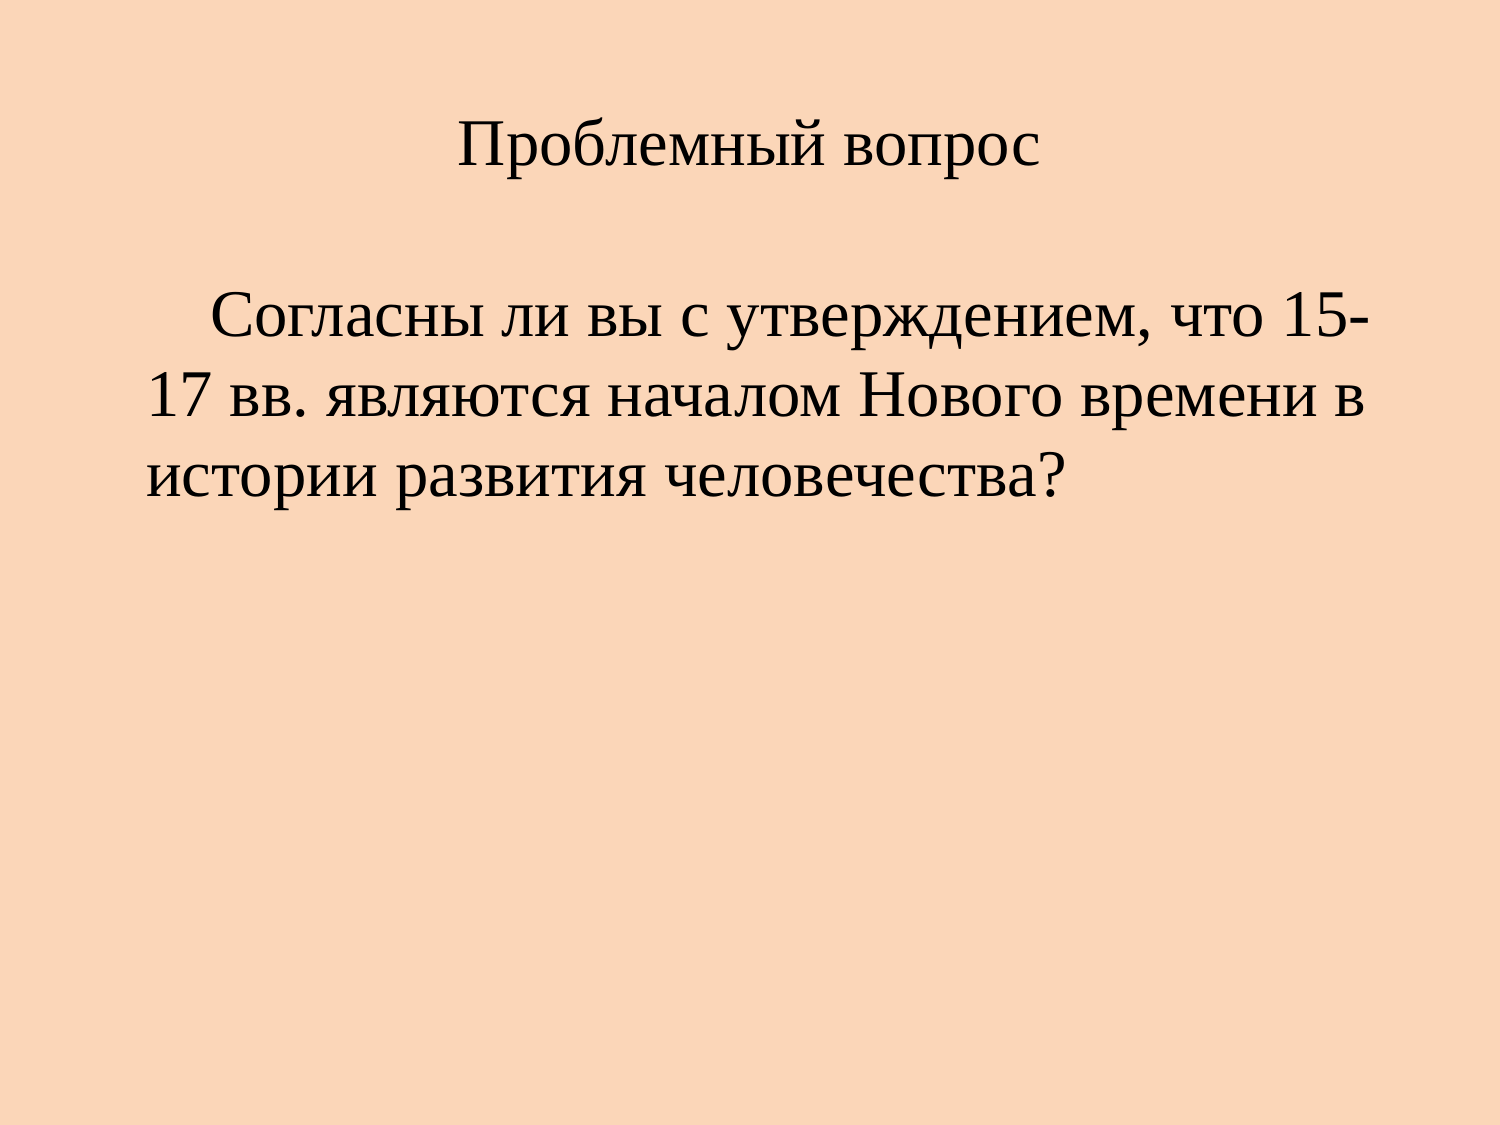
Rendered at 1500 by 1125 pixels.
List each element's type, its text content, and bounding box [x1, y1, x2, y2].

title Проблемный вопрос [75, 45, 1425, 233]
list Согласны ли вы с утверждением, что 15-17 вв. являются началом Нового времени в истории развития человечества? [75, 262, 1425, 1005]
